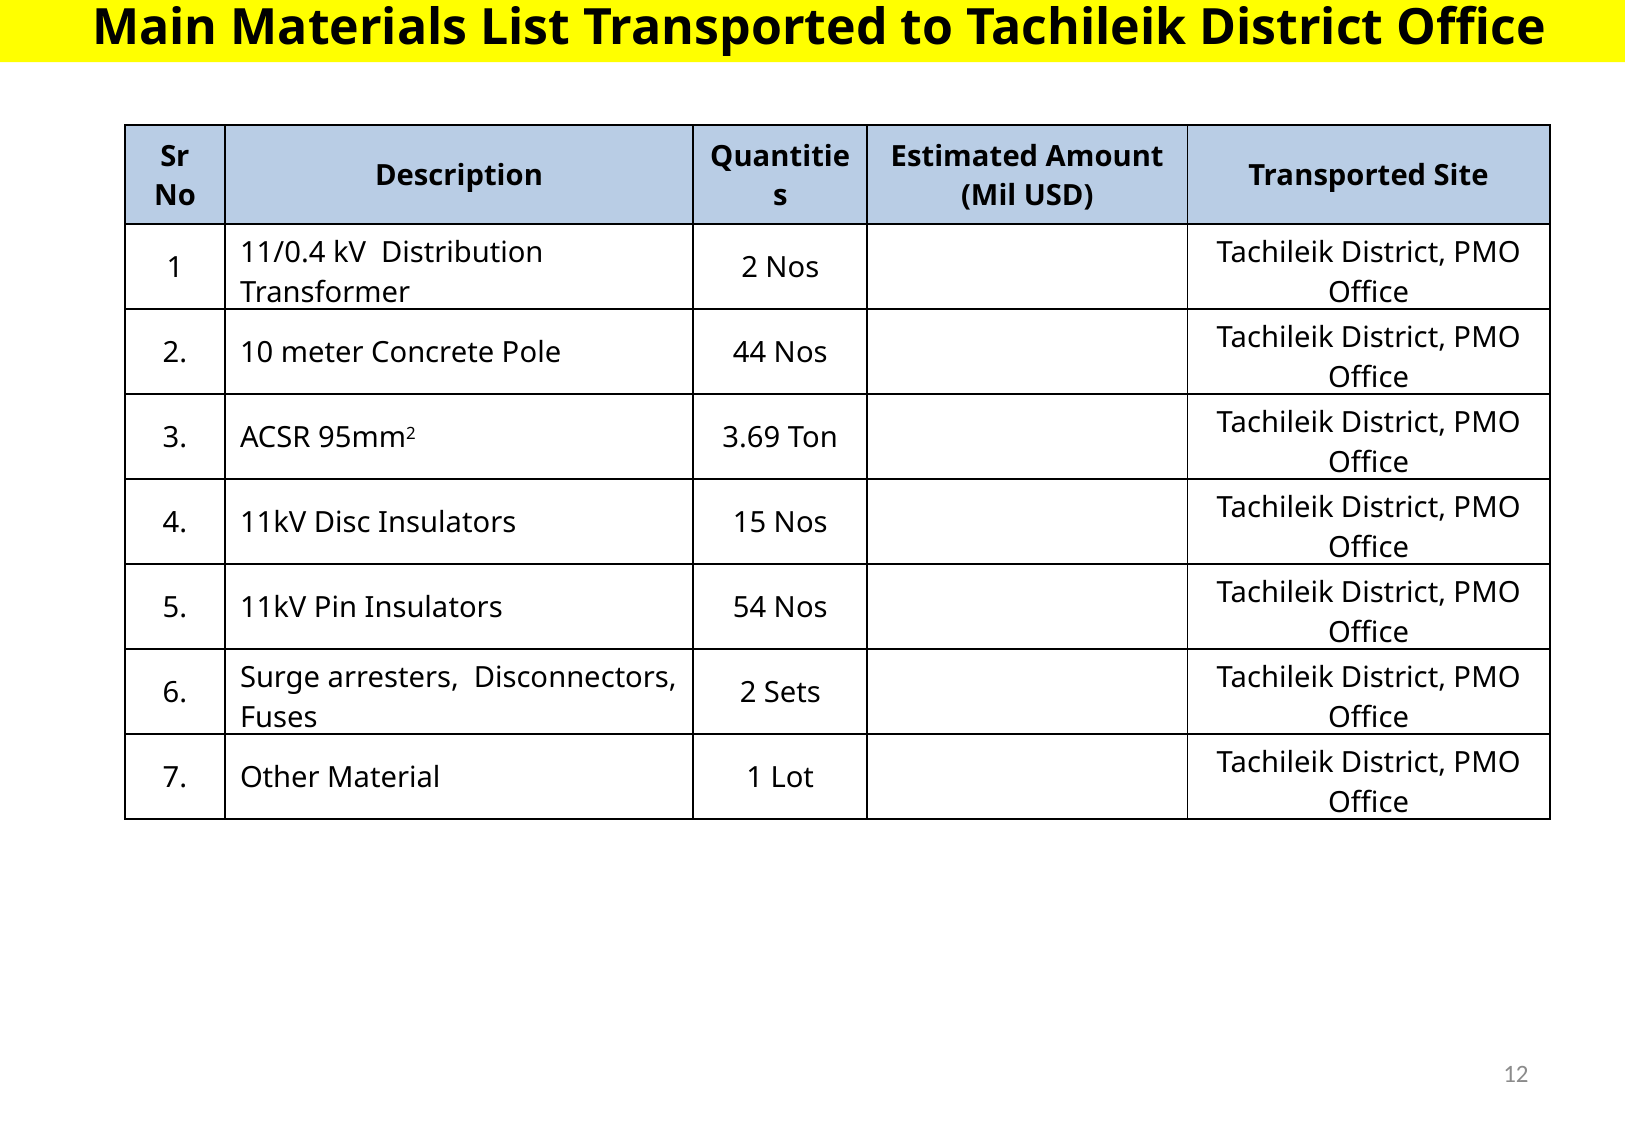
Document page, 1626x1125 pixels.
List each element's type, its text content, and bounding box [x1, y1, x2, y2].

table_cell [868, 310, 1187, 393]
table_cell [868, 395, 1187, 478]
table_cell Tachileik District, PMO Office [1188, 480, 1549, 563]
table_header Description [226, 126, 692, 223]
table_header Estimated Amount (Mil USD) [868, 126, 1187, 223]
table_cell [868, 225, 1187, 308]
table_cell 6. [126, 650, 224, 733]
table_cell Surge arresters, Disconnectors, Fuses [226, 650, 692, 733]
table_cell 5. [126, 565, 224, 648]
table_cell 1 [126, 225, 224, 308]
table_cell Tachileik District, PMO Office [1188, 310, 1549, 393]
table_cell 7. [126, 735, 224, 818]
table_cell 44 Nos [694, 310, 866, 393]
table_cell 15 Nos [694, 480, 866, 563]
table_cell 4. [126, 480, 224, 563]
table_header Transported Site [1188, 126, 1549, 223]
table_cell 3. [126, 395, 224, 478]
table_cell Other Material [226, 735, 692, 818]
table_cell Tachileik District, PMO Office [1188, 565, 1549, 648]
table_cell [868, 480, 1187, 563]
table_cell ACSR 95mm2 [226, 395, 692, 478]
table_cell 54 Nos [694, 565, 866, 648]
table_cell 10 meter Concrete Pole [226, 310, 692, 393]
table_cell 11/0.4 kV Distribution Transformer [226, 225, 692, 308]
table_cell Tachileik District, PMO Office [1188, 650, 1549, 733]
table_cell Tachileik District, PMO Office [1188, 395, 1549, 478]
table_cell [868, 650, 1187, 733]
text_box Main Materials List Transported to Tachileik District Office [0, 0, 1625, 63]
table_cell 11kV Pin Insulators [226, 565, 692, 648]
slide_number 12 [1164, 1042, 1544, 1103]
table_cell Tachileik District, PMO Office [1188, 735, 1549, 818]
table_cell Tachileik District, PMO Office [1188, 225, 1549, 308]
table_cell 11kV Disc Insulators [226, 480, 692, 563]
table_cell 2. [126, 310, 224, 393]
table_header Sr No [126, 126, 224, 223]
table_cell [868, 565, 1187, 648]
table_cell 1 Lot [694, 735, 866, 818]
table_cell [868, 735, 1187, 818]
table_cell 2 Sets [694, 650, 866, 733]
table_cell 2 Nos [694, 225, 866, 308]
table_cell 3.69 Ton [694, 395, 866, 478]
table_header Quantities [694, 126, 866, 223]
